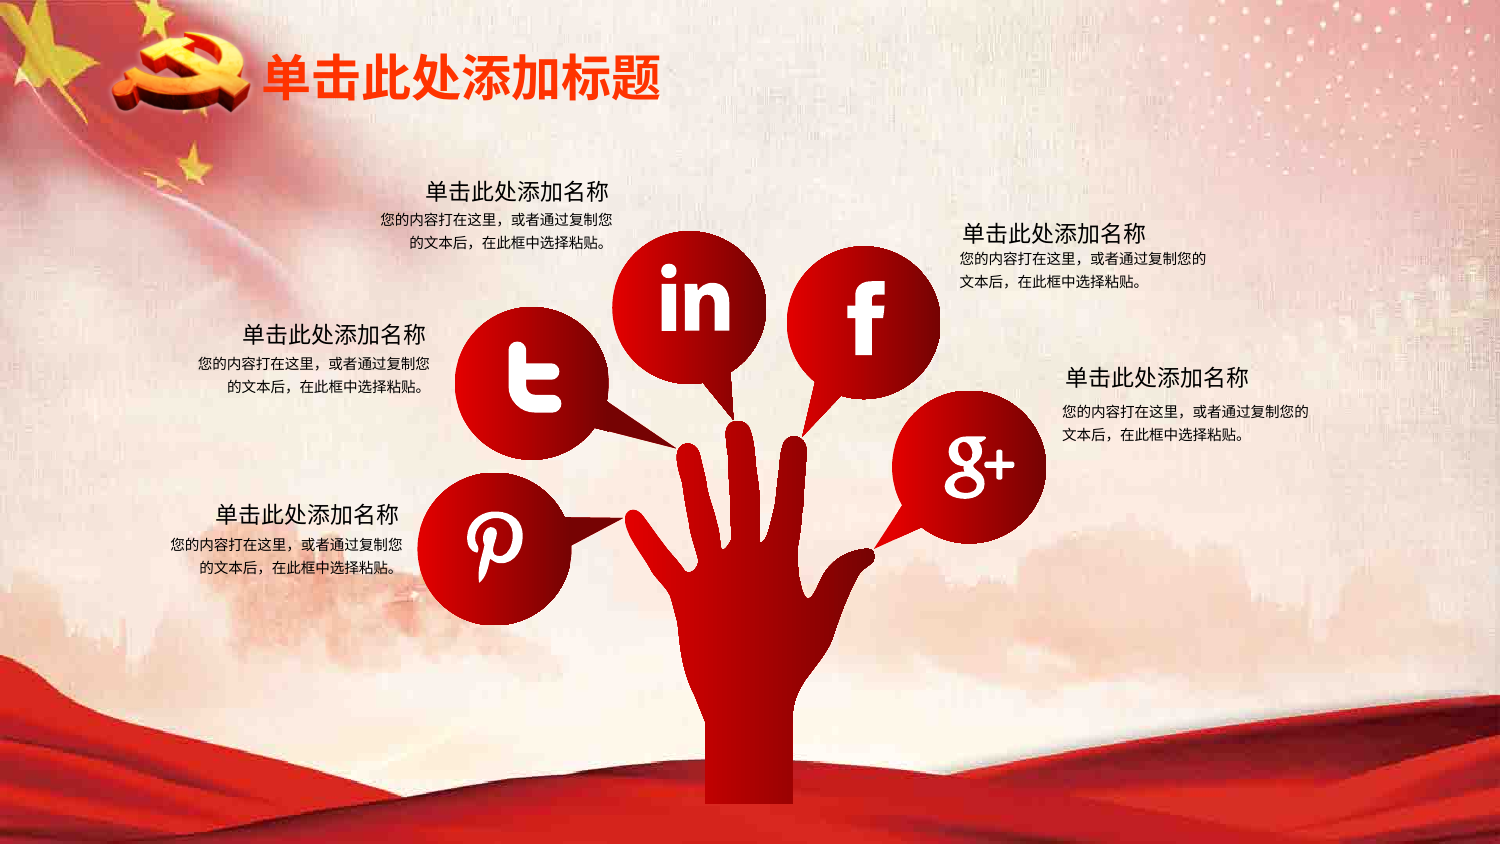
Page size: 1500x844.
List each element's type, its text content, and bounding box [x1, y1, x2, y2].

text_box 您的内容打在这里，或者通过复制您的文本后，在此框中选择粘贴。 [195, 345, 430, 401]
text_box [984, 449, 1015, 480]
text_box 您的内容打在这里，或者通过复制您的文本后，在此框中选择粘贴。 [377, 200, 613, 257]
picture [0, 0, 1500, 844]
text_box 单击此处添加标题 [259, 38, 677, 114]
text_box 单击此处添加名称 [959, 215, 1171, 239]
text_box [661, 283, 677, 331]
text_box 单击此处添加名称 [219, 315, 430, 345]
text_box [454, 307, 677, 460]
text_box [944, 436, 986, 499]
text_box [417, 472, 624, 626]
text_box [847, 281, 885, 356]
text_box 单击此处添加名称 [1062, 353, 1273, 392]
text_box [467, 511, 523, 583]
text_box [873, 390, 1047, 550]
text_box [786, 246, 941, 437]
text_box 单击此处添加名称 [402, 173, 613, 200]
text_box [508, 341, 562, 413]
text_box [661, 263, 677, 279]
text_box 单击此处添加名称 [195, 493, 403, 525]
text_box [624, 420, 876, 805]
text_box 您的内容打在这里，或者通过复制您的文本后，在此框中选择粘贴。 [158, 525, 403, 582]
text_box 您的内容打在这里，或者通过复制您的文本后，在此框中选择粘贴。 [959, 239, 1218, 296]
text_box [684, 282, 730, 331]
text_box 您的内容打在这里，或者通过复制您的文本后，在此框中选择粘贴。 [1062, 392, 1313, 449]
text_box [612, 231, 767, 421]
